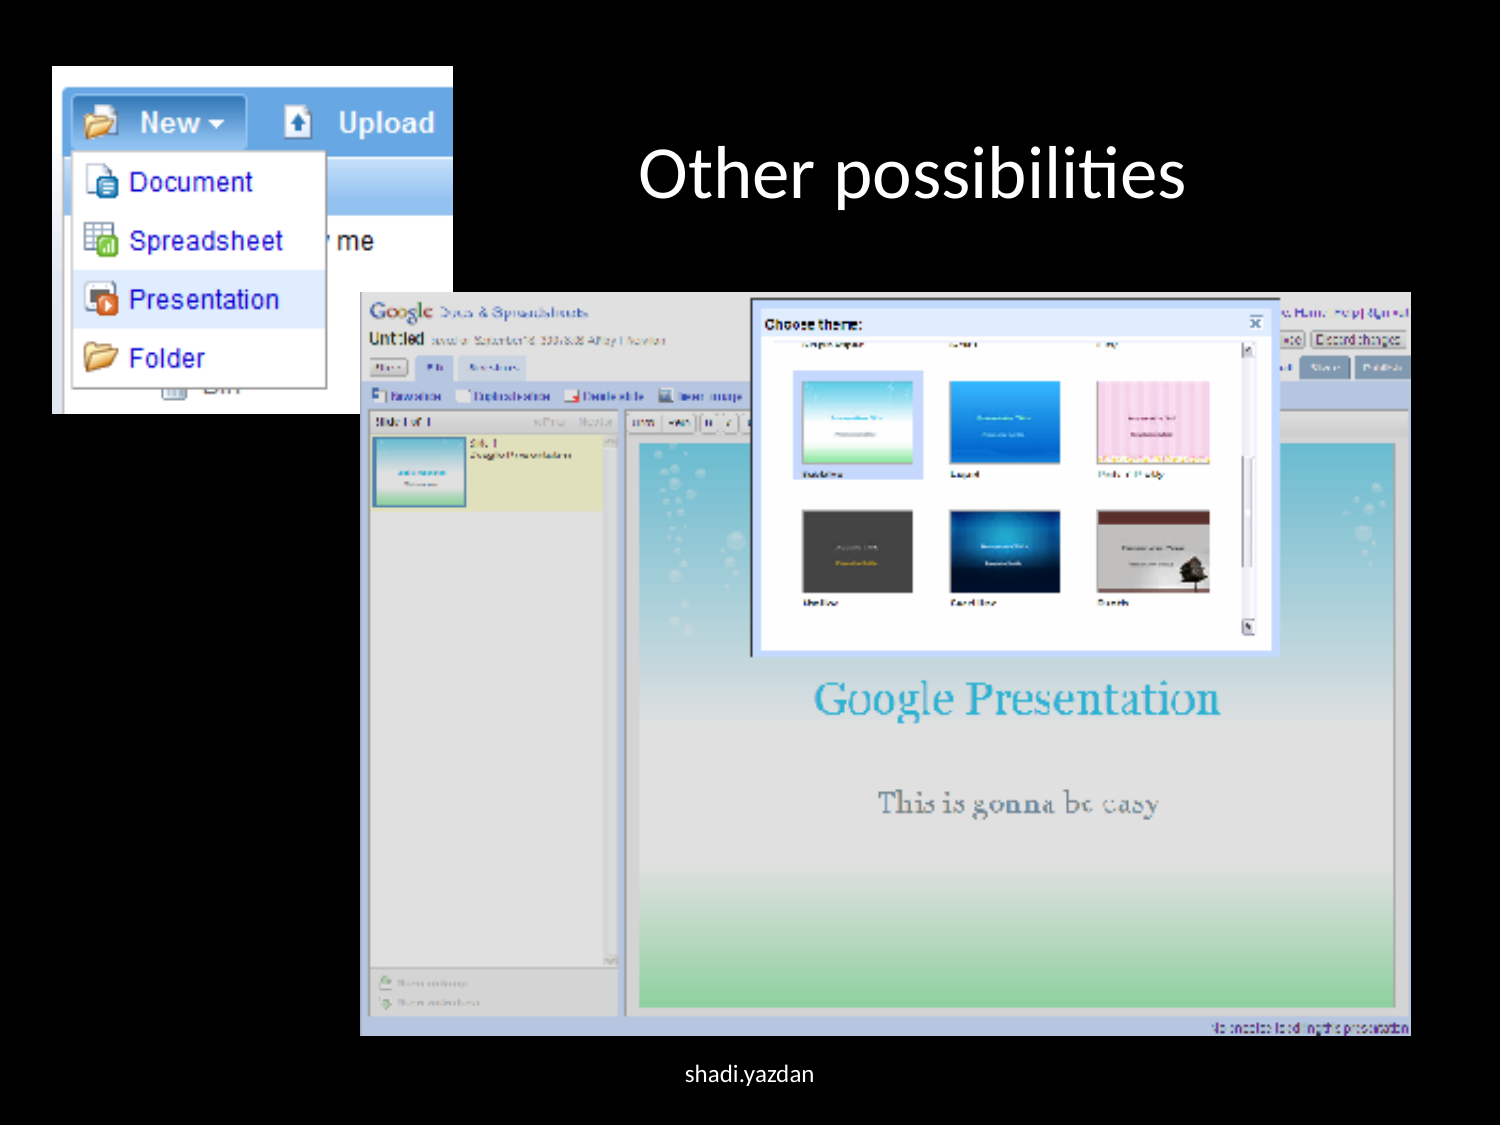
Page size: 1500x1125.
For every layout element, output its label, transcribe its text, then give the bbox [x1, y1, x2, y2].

picture [52, 66, 1411, 1037]
footer shadi.yazdan [512, 1045, 988, 1103]
text_box Other possibilities [623, 115, 1220, 221]
